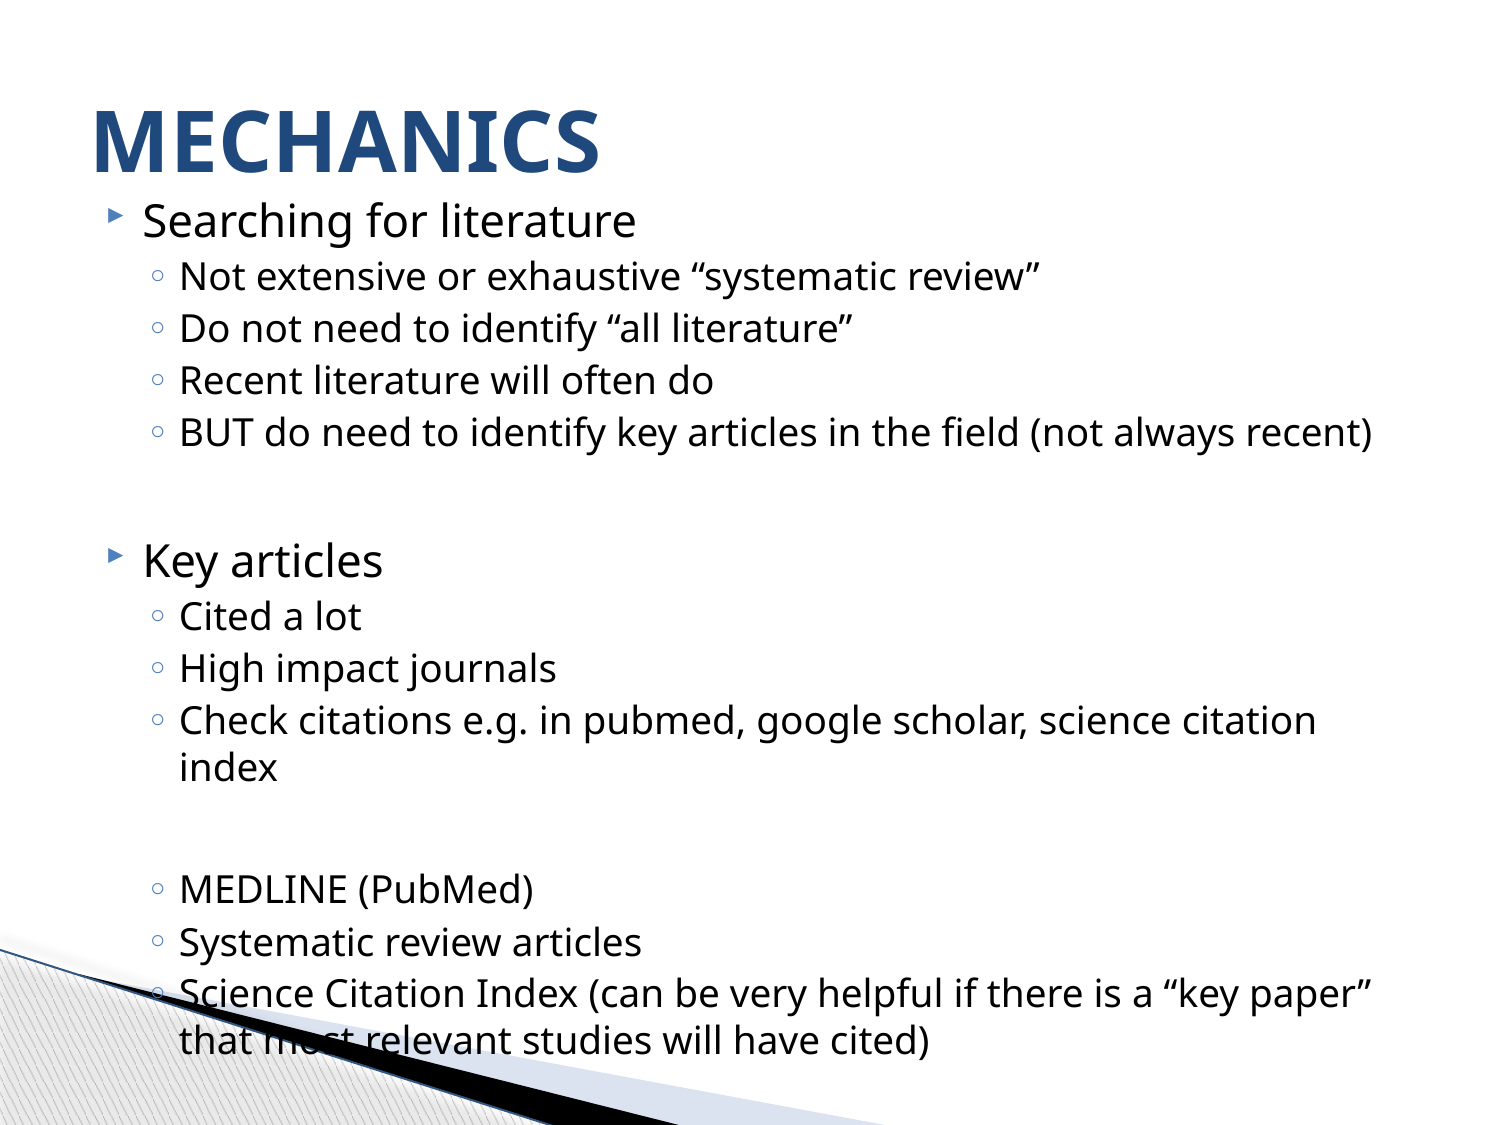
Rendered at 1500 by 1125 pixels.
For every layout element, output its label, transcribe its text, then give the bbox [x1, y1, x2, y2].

title MECHANICS [75, 45, 1425, 184]
list Searching for literature Not extensive or exhaustive “systematic review” Do not need to identify “all literature” Recent literature will often do BUT do need to identify key articles in the field (not always recent) Key articles Cited a lot High impact journals Check citations e.g. in pubmed, google scholar, science citation index MEDLINE (PubMed) Systematic review articles Science Citation Index (can be very helpful if there is a “key paper” that most relevant studies will have cited) [75, 184, 1425, 1083]
